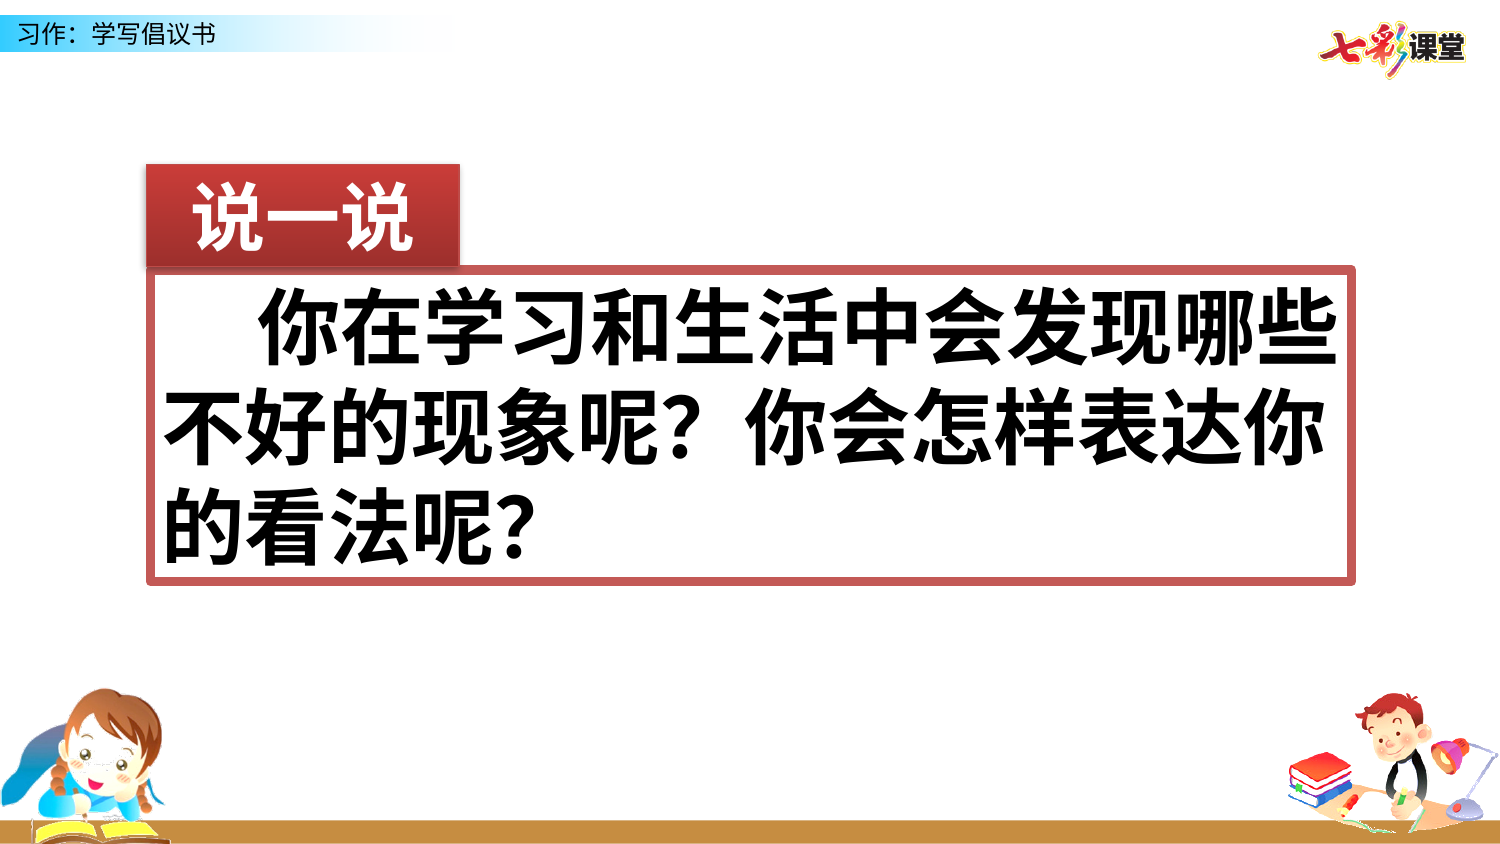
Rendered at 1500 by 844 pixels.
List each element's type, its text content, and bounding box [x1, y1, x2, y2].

picture [0, 648, 180, 844]
text_box 你在学习和生活中会发现哪些不好的现象呢？你会怎样表达你的看法呢？ [148, 268, 1354, 583]
text_box 说一说 [146, 164, 460, 267]
picture [1284, 648, 1500, 844]
picture [1316, 20, 1468, 80]
